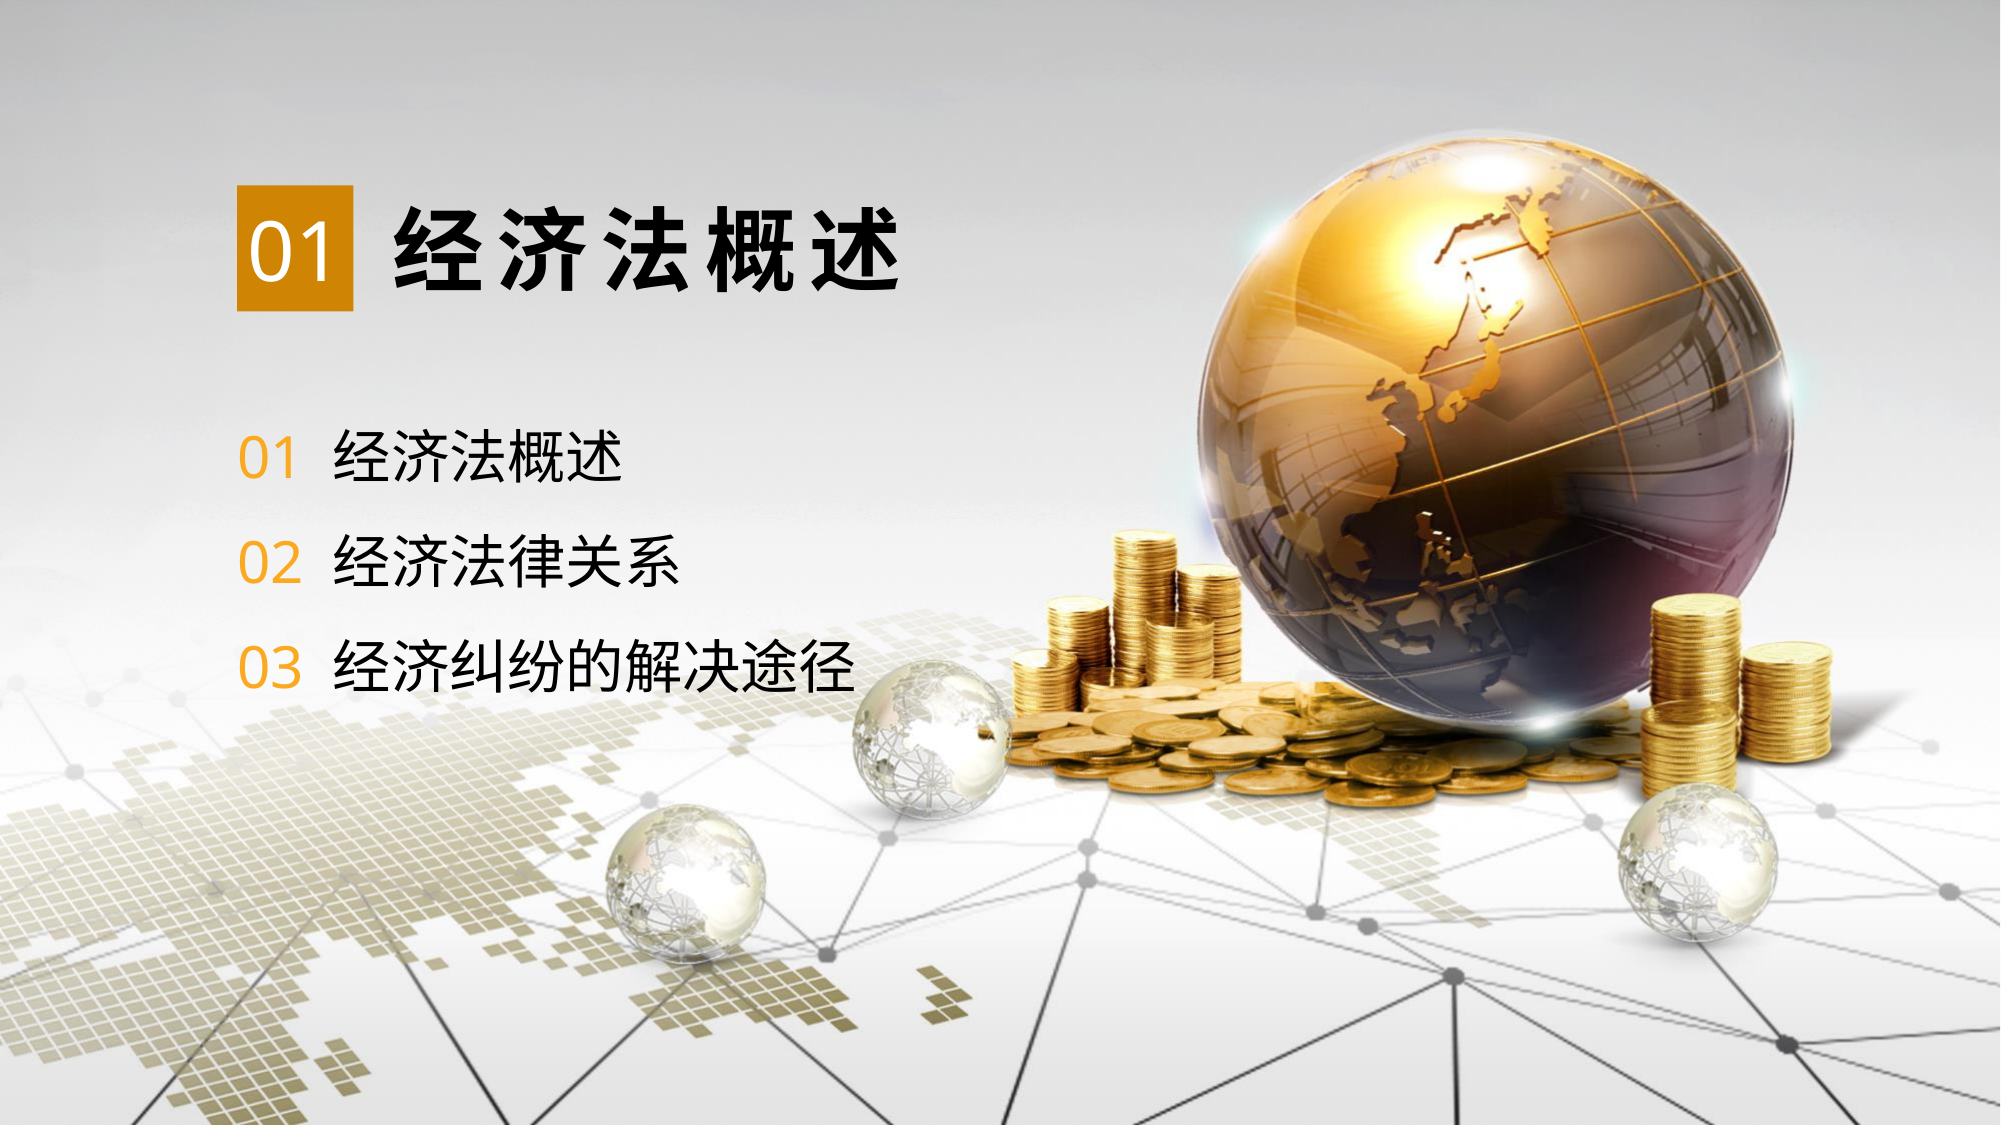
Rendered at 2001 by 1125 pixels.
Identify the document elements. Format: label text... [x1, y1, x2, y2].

picture [0, 0, 2001, 1125]
text_box 01 [236, 184, 354, 312]
text_box 01 经济法概述 02 经济法律关系 03 经济纠纷的解决途径 [237, 385, 935, 737]
text_box 经济法概述 [378, 185, 1147, 311]
